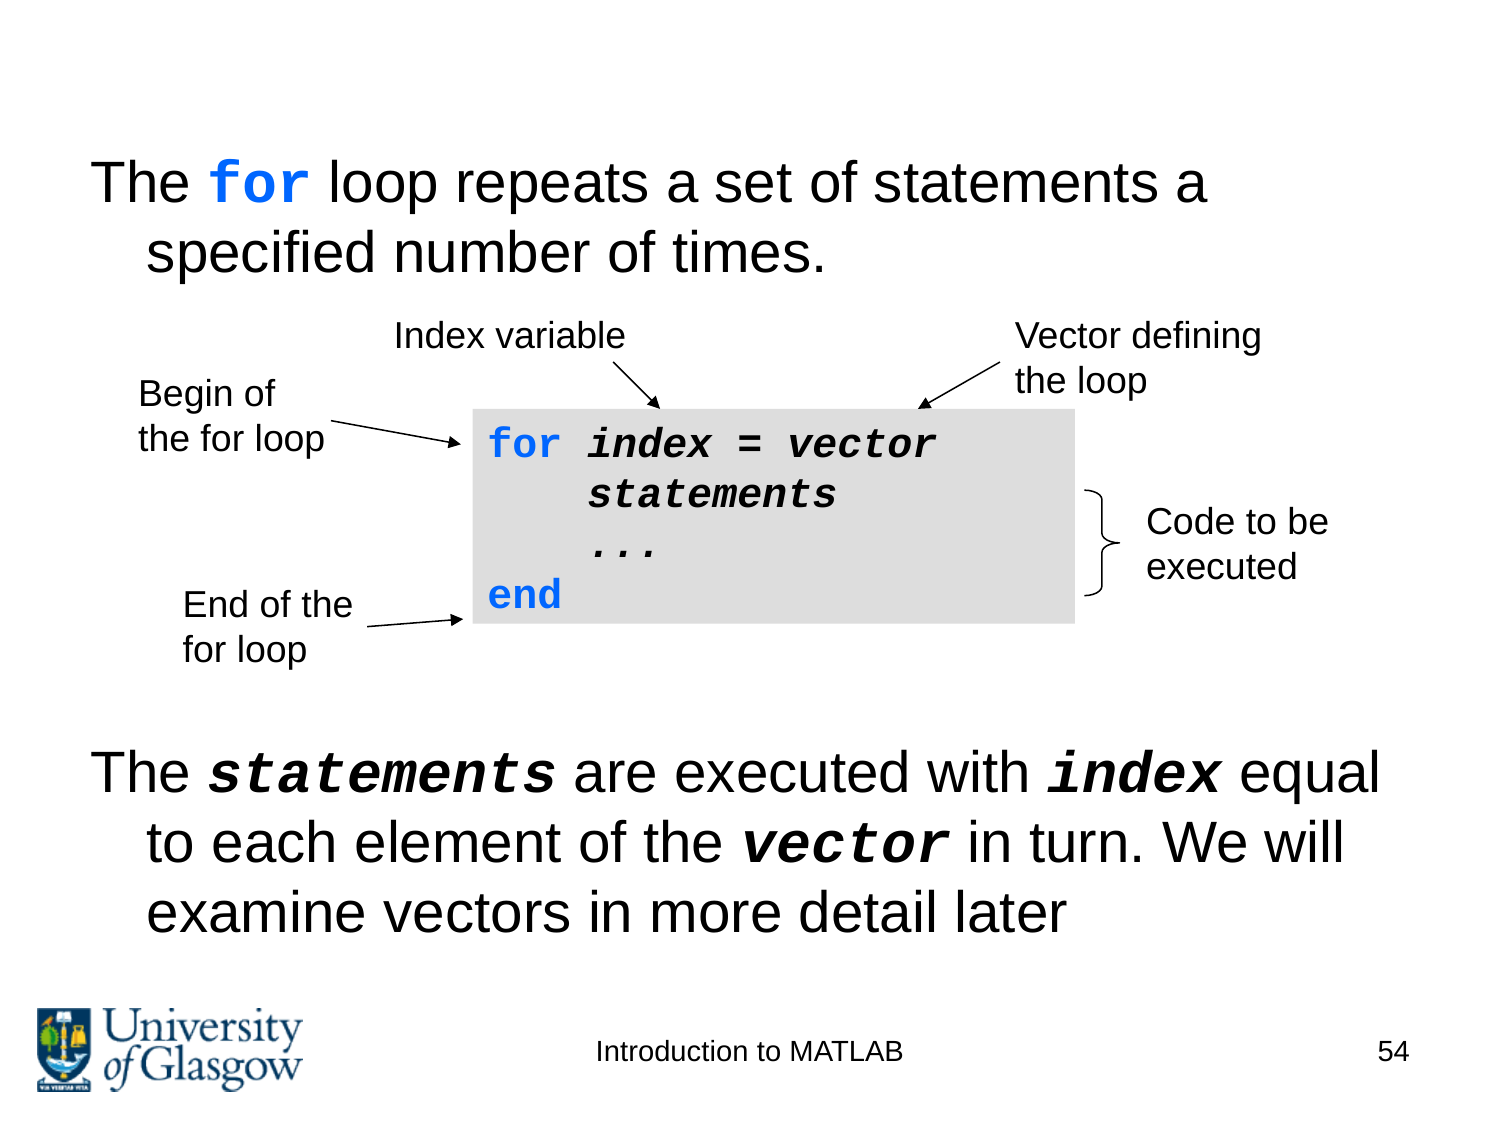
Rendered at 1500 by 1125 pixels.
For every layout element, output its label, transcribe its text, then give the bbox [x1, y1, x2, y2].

text_box for index = vector statements ... end [472, 408, 1075, 624]
text_box [348, 423, 461, 449]
text_box [615, 364, 661, 409]
text_box Code to be executed [1131, 490, 1380, 595]
text_box [1084, 490, 1120, 596]
text_box [917, 361, 1001, 409]
title For loop [277, 0, 1500, 208]
text_box Vector defining the loop [999, 303, 1293, 409]
text_box End of the for loop [167, 572, 393, 678]
slide_number 54 [1074, 1024, 1425, 1103]
list The for loop repeats a set of statements a specified number of times. The statements are executed with index equal to each element of the vector in turn. We will examine vectors in more detail later [75, 137, 1424, 883]
text_box [393, 613, 464, 627]
picture [37, 1008, 303, 1092]
footer Introduction to MATLAB [512, 1024, 988, 1103]
text_box Begin of the for loop [123, 361, 348, 466]
text_box Index variable [378, 303, 649, 364]
